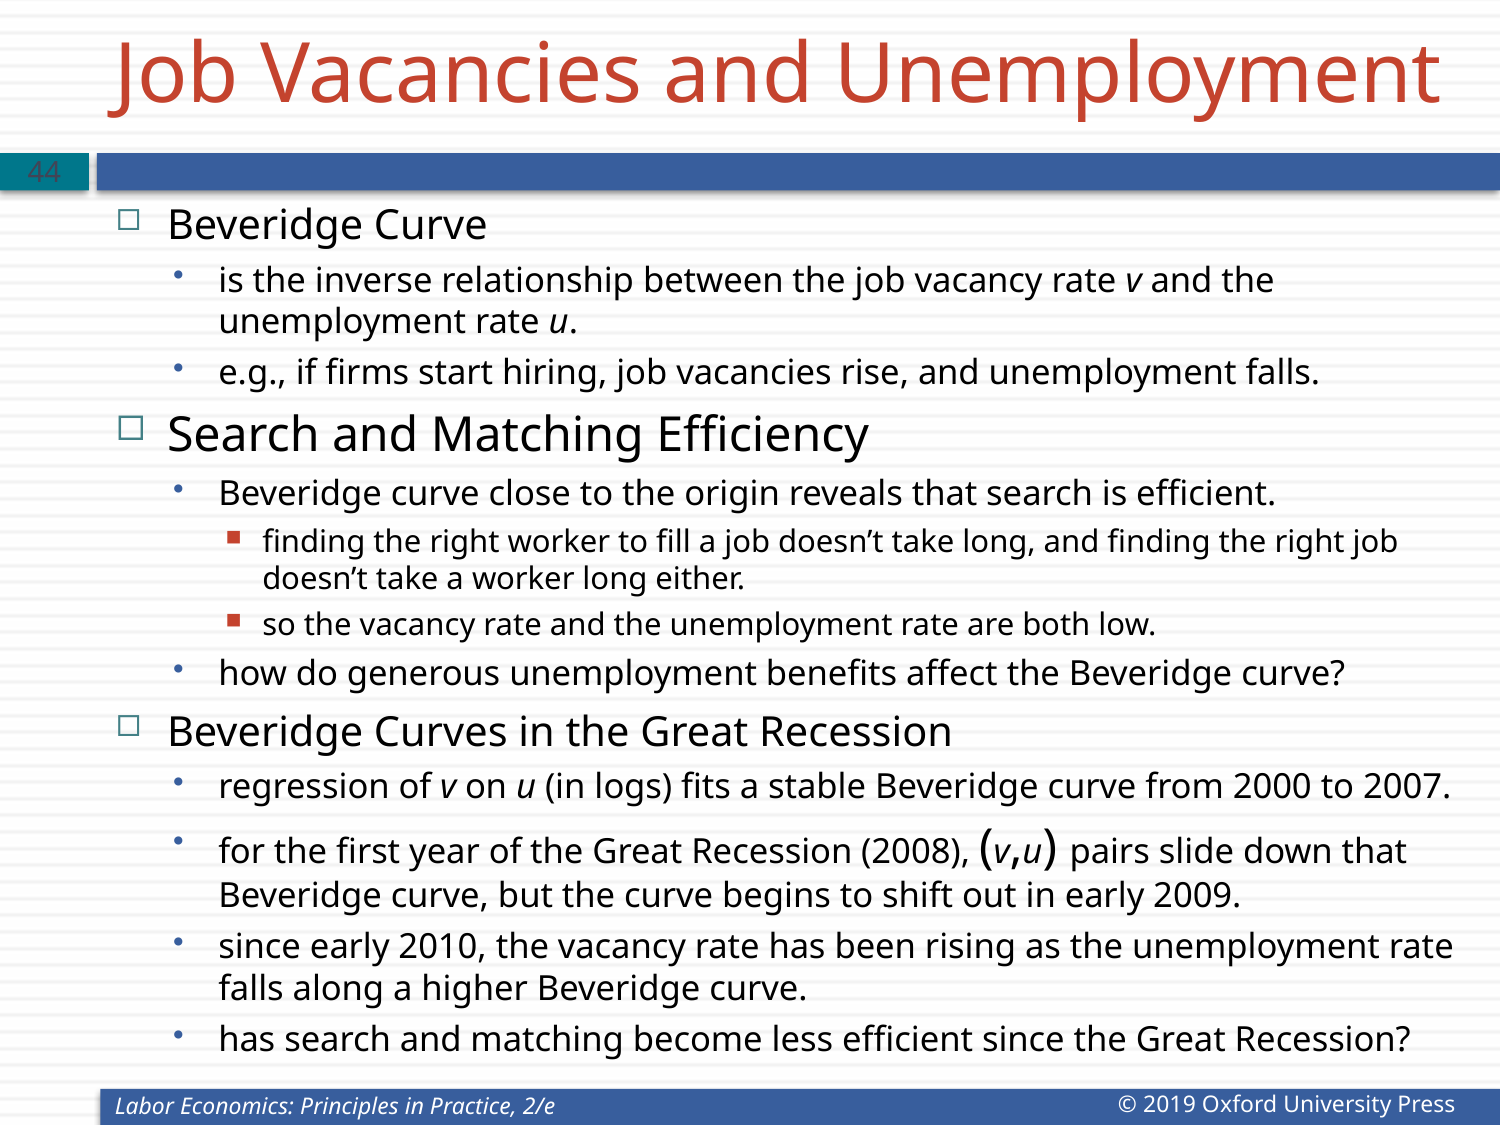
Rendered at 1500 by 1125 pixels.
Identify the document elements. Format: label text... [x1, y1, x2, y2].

slide_number Labor Economics: Principles in Practice, 2/e [99, 1090, 745, 1125]
slide_number 43 [0, 153, 89, 191]
list Beveridge Curve is the inverse relationship between the job vacancy rate v and the unemployment rate u. e.g., if firms start hiring, job vacancies rise, and unemployment falls. Search and Matching Efficiency Beveridge curve close to the origin reveals that search is efficient. finding the right worker to fill a job doesn’t take long, and finding the right job doesn’t take a worker long either. so the vacancy rate and the unemployment rate are both low. how do generous unemployment benefits affect the Beveridge curve? Beveridge Curves in the Great Recession regression of v on u (in logs) fits a stable Beveridge curve from 2000 to 2007. for the first year of the Great Recession (2008), (v,u) pairs slide down that Beveridge curve, but the curve begins to shift out in early 2009. since early 2010, the vacancy rate has been rising as the unemployment rate falls along a higher Beveridge curve. has search and matching become less efficient since the Great Recession? [101, 190, 1473, 1084]
title Job Vacancies and Unemployment [99, 1, 1472, 136]
footer © 2019 Oxford University Press [825, 1090, 1471, 1125]
